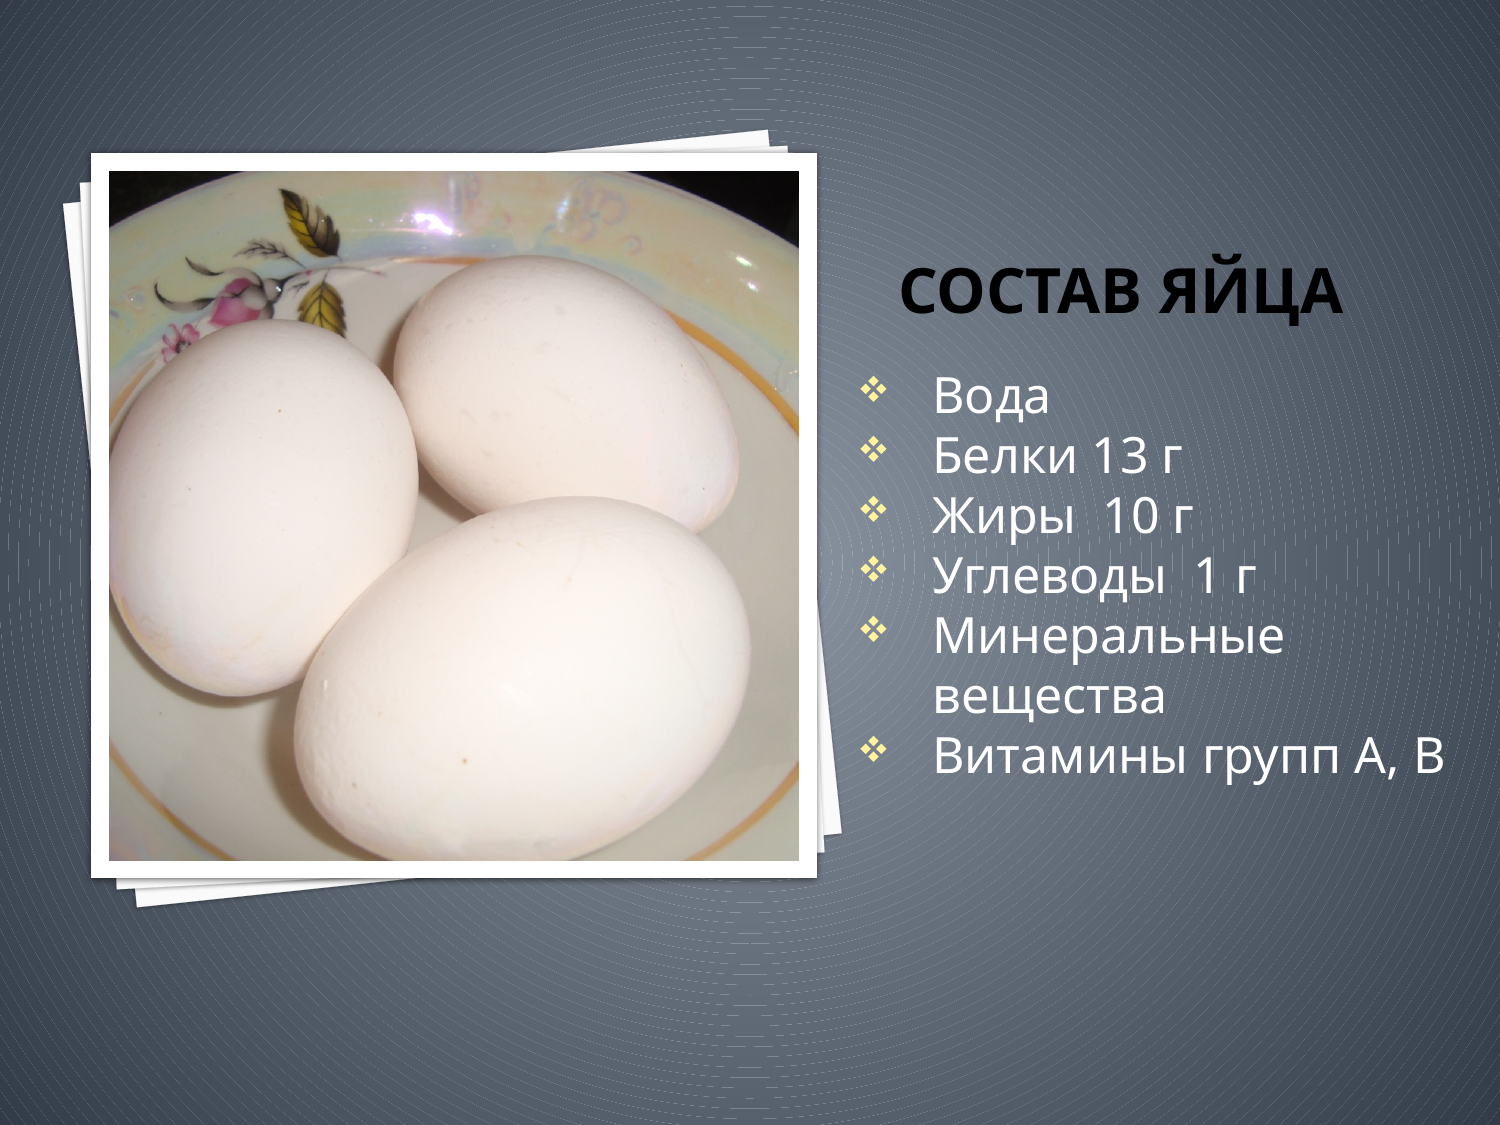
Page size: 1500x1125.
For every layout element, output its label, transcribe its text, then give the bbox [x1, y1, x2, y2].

picture [108, 170, 800, 862]
title Состав яйца [890, 140, 1454, 326]
list Вода Белки 13 г Жиры 10 г Углеводы 1 г Минеральные вещества Витамины групп А, В [843, 363, 1465, 926]
